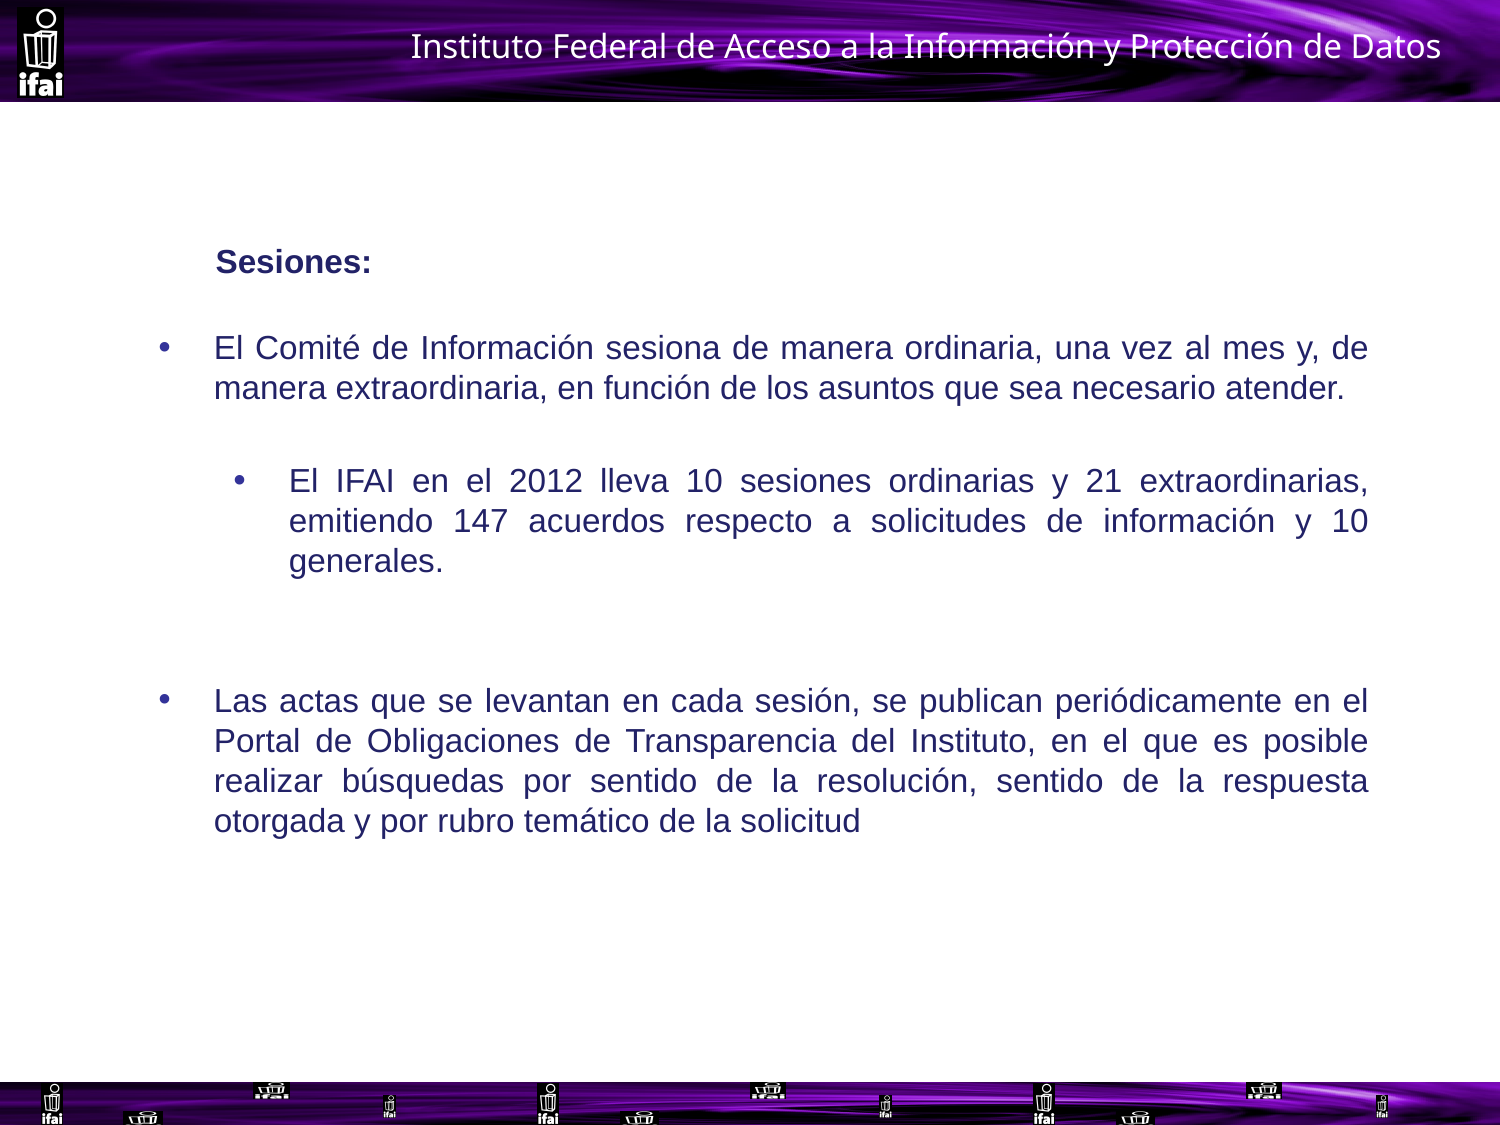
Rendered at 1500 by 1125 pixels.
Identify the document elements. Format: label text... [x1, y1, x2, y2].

text_box Sesiones: El Comité de Información sesiona de manera ordinaria, una vez al mes y, de manera extraordinaria, en función de los asuntos que sea necesario atender. El IFAI en el 2012 lleva 10 sesiones ordinarias y 21 extraordinarias, emitiendo 147 acuerdos respecto a solicitudes de información y 10 generales. Las actas que se levantan en cada sesión, se publican periódicamente en el Portal de Obligaciones de Transparencia del Instituto, en el que es posible realizar búsquedas por sentido de la resolución, sentido de la respuesta otorgada y por rubro temático de la solicitud [142, 232, 1386, 1033]
picture [0, 0, 1500, 102]
picture [0, 1082, 1500, 1125]
